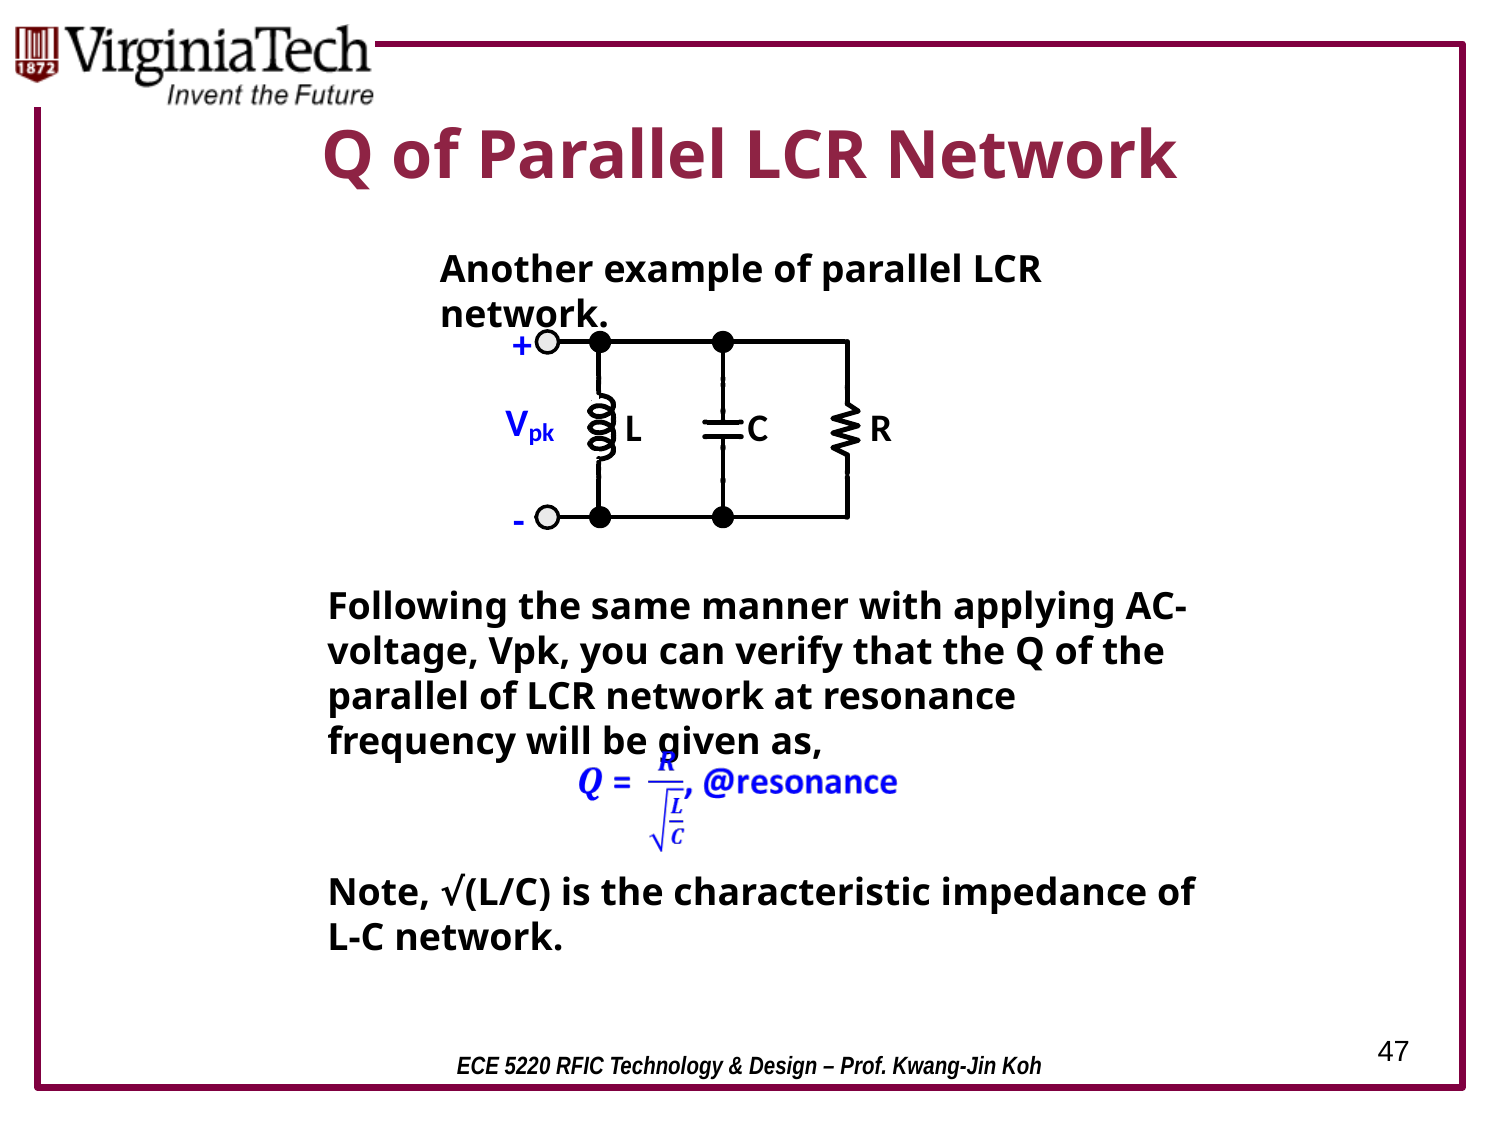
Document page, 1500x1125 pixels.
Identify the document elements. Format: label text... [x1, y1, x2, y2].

text_box Note, √(L/C) is the characteristic impedance of L-C network. [312, 860, 1213, 966]
text_box Following the same manner with applying AC-voltage, Vpk, you can verify that the Q of the parallel of LCR network at resonance frequency will be given as, [312, 574, 1213, 770]
slide_number 47 [1074, 1024, 1425, 1103]
text_box Another example of parallel LCR network. [425, 237, 1125, 343]
text_box [562, 739, 1063, 858]
picture [15, 24, 375, 107]
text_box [499, 312, 898, 552]
title Q of Parallel LCR Network [75, 104, 1425, 213]
